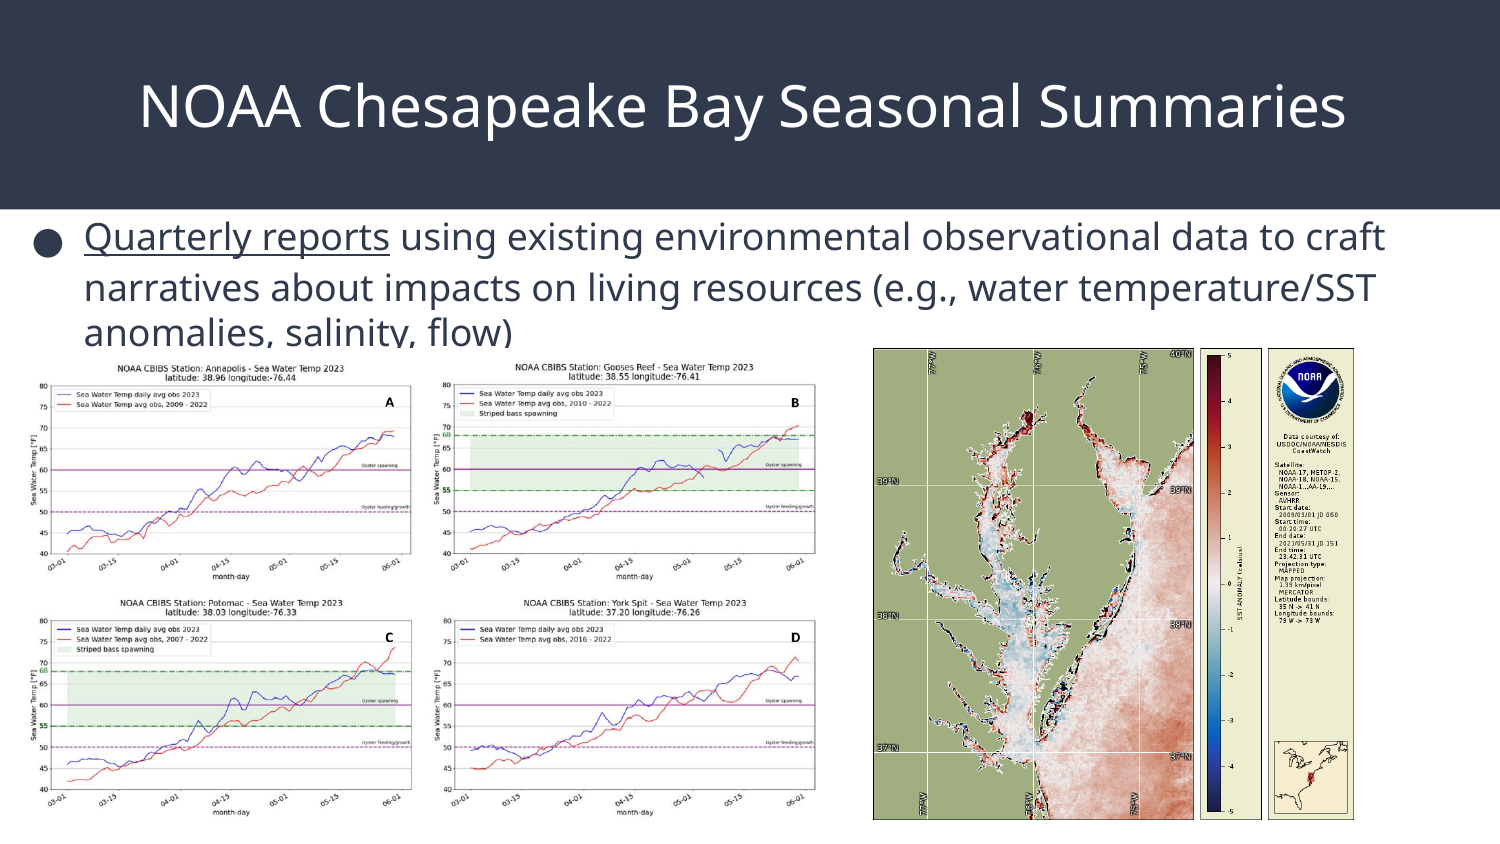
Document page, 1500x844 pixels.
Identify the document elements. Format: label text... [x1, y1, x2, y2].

title NOAA Chesapeake Bay Seasonal Summaries [44, 54, 1443, 158]
text_box Quarterly reports using existing environmental observational data to craft narratives about impacts on living resources (e.g., water temperature/SST anomalies, salinity, flow) [0, 198, 1469, 370]
picture [24, 348, 825, 819]
picture [866, 341, 1360, 826]
